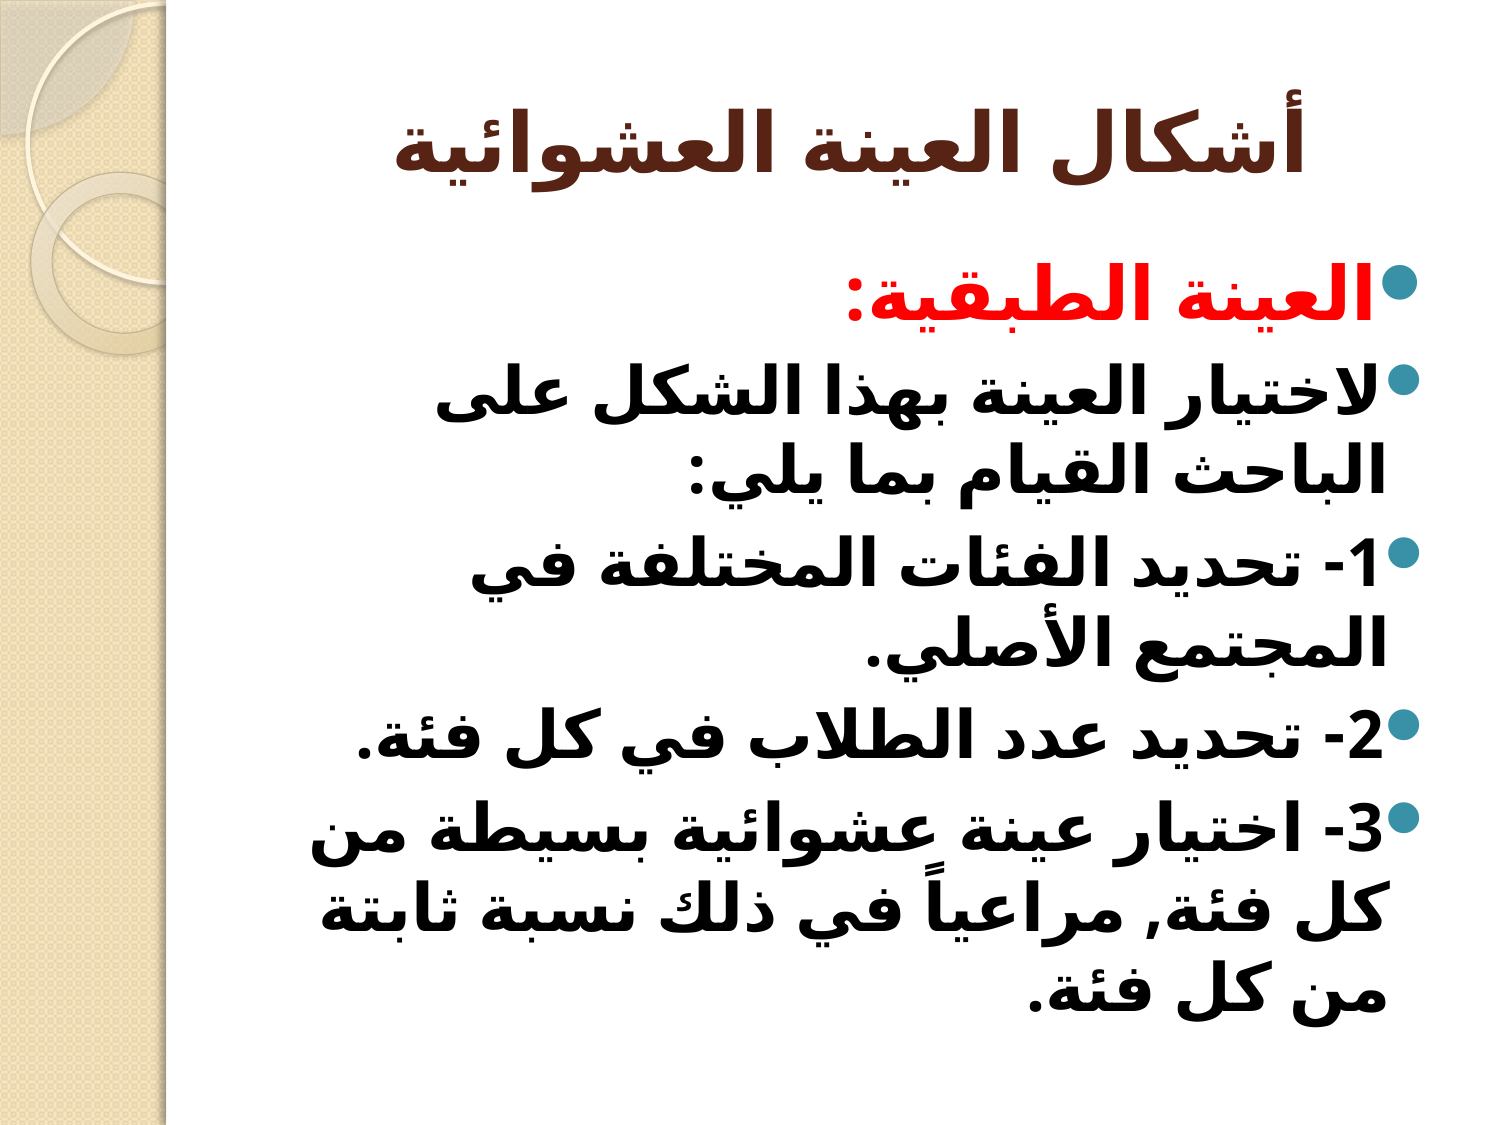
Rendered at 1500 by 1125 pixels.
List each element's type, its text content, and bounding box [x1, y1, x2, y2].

list العينة الطبقية: لاختيار العينة بهذا الشكل على الباحث القيام بما يلي: 1- تحديد الفئات المختلفة في المجتمع الأصلي. 2- تحديد عدد الطلاب في كل فئة. 3- اختيار عينة عشوائية بسيطة من كل فئة, مراعياً في ذلك نسبة ثابتة من كل فئة. [235, 237, 1466, 1025]
title أشكال العينة العشوائية [235, 45, 1466, 233]
